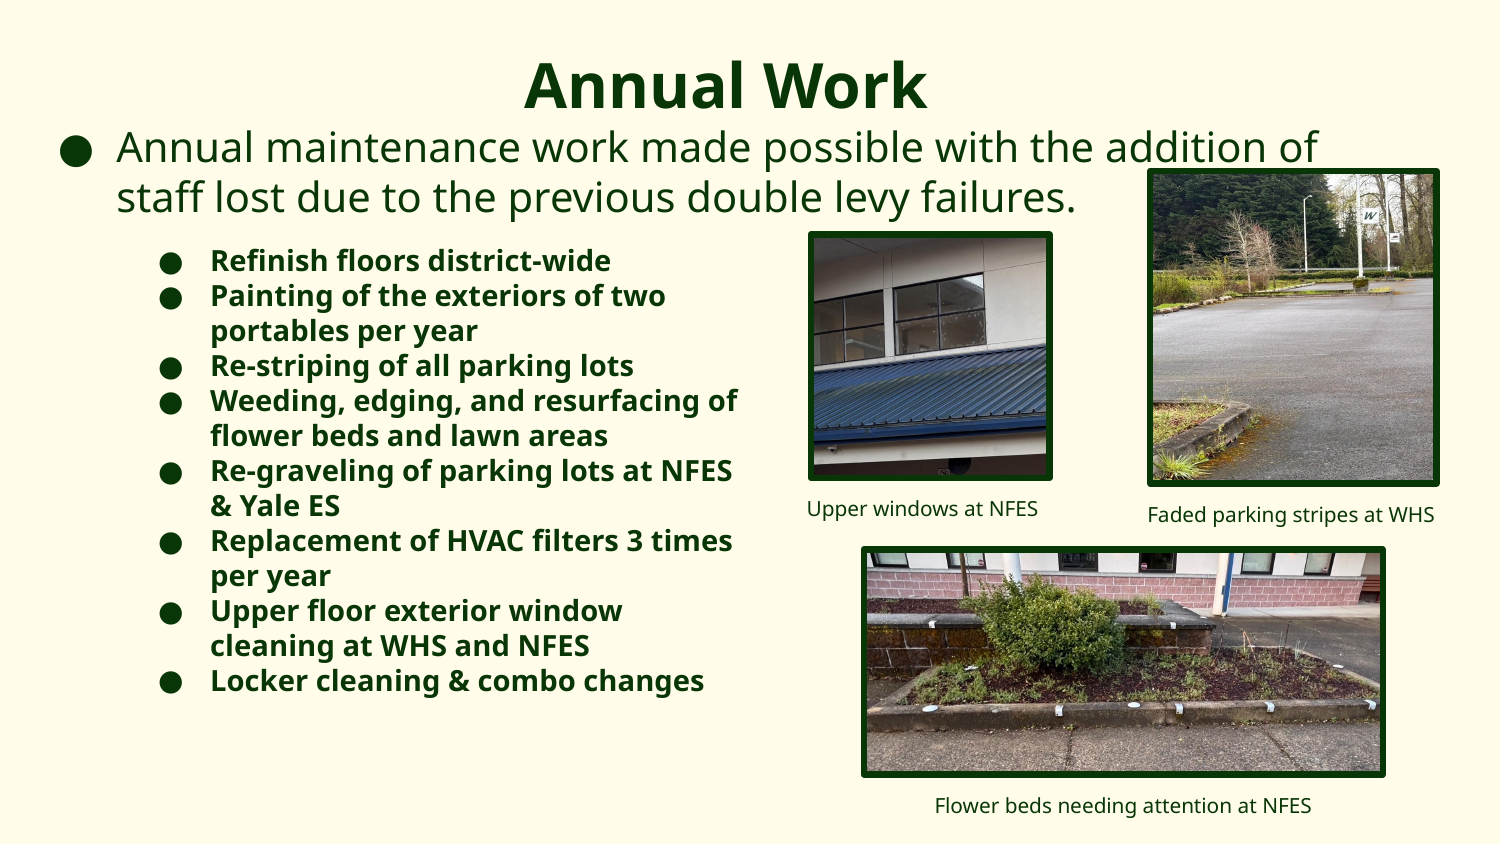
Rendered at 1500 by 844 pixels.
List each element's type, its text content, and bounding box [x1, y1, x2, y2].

text_box Faded parking stripes at WHS [1132, 486, 1478, 519]
text_box Refinish floors district-wide Painting of the exteriors of two portables per year Re-striping of all parking lots Weeding, edging, and resurfacing of flower beds and lawn areas Re-graveling of parking lots at NFES & Yale ES Replacement of HVAC filters 3 times per year Upper floor exterior window cleaning at WHS and NFES Locker cleaning & combo changes [120, 227, 771, 827]
text_box Upper windows at NFES [791, 481, 1085, 514]
picture [1153, 173, 1434, 481]
picture [813, 237, 1047, 475]
text_box Annual Work Annual maintenance work made possible with the addition of staff lost due to the previous double levy failures. [26, 30, 1411, 227]
text_box Flower beds needing attention at NFES [867, 779, 1379, 807]
text_box [246, 168, 1140, 227]
picture [866, 552, 1380, 772]
